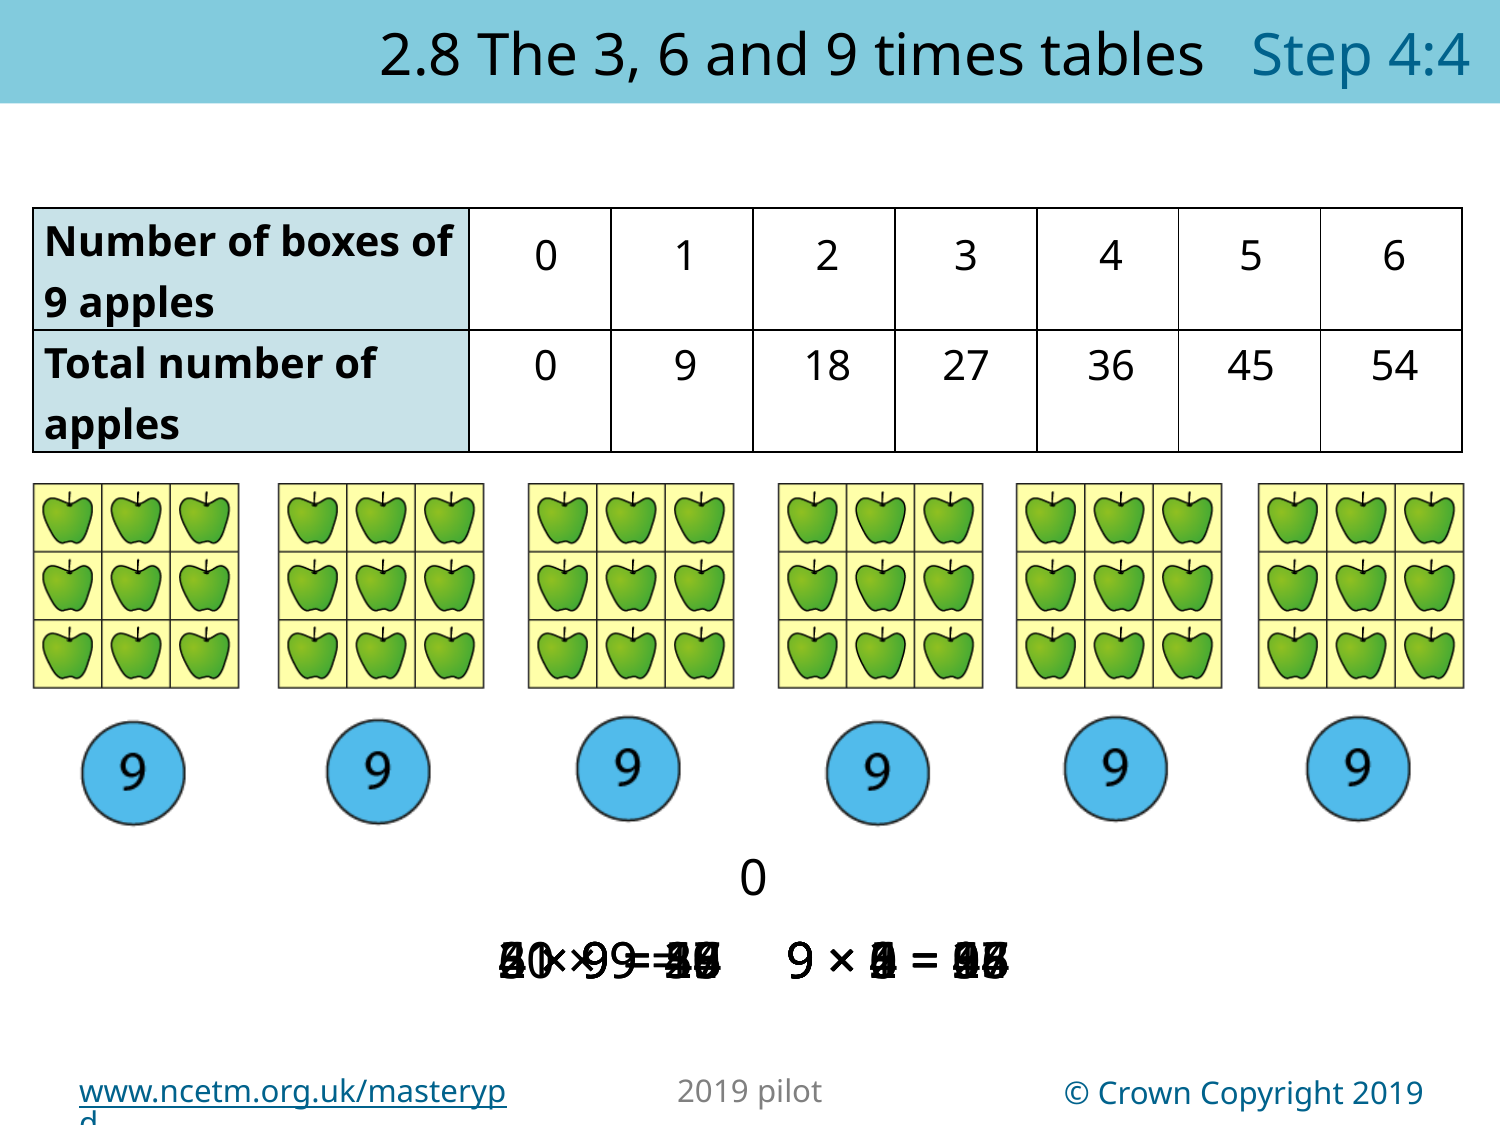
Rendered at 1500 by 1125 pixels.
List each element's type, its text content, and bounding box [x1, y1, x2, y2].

table_header [1321, 209, 1461, 329]
text_box 3 [939, 221, 994, 287]
text_box 54 [1355, 330, 1434, 396]
table_header [896, 209, 1036, 329]
table_header [1038, 209, 1178, 329]
table_cell Total number of apples [34, 331, 468, 451]
text_box 9 [658, 330, 713, 396]
text_box 27 [927, 330, 1006, 396]
text_box 2 [800, 221, 855, 287]
table_cell [1179, 331, 1320, 451]
text_box 18 [788, 330, 867, 396]
table_cell [470, 331, 610, 451]
table_header [470, 209, 610, 329]
table_header Number of boxes of 9 apples [34, 209, 468, 329]
text_box 0 [518, 330, 573, 396]
picture [0, 483, 1500, 852]
table_header [1179, 209, 1320, 329]
text_box 45 [1212, 330, 1291, 396]
table_header [612, 209, 752, 329]
text_box 4 [1084, 221, 1139, 287]
text_box 36 [1072, 330, 1151, 396]
text_box 5 × 9 = 45 9 × 5 = 45 [483, 921, 1025, 997]
text_box 0 [519, 221, 574, 287]
table_cell [1321, 331, 1461, 451]
table_header [754, 209, 894, 329]
table_cell [1038, 331, 1178, 451]
table_cell [754, 331, 894, 451]
text_box 6 [1367, 221, 1422, 287]
text_box 0 [724, 859, 784, 914]
table_cell [896, 331, 1036, 451]
text_box 1 [658, 221, 713, 287]
text_box 5 [1224, 221, 1279, 287]
list 2.8 The 3, 6 and 9 times tables Step 4:4 [0, 0, 1500, 104]
table_cell [612, 331, 752, 451]
